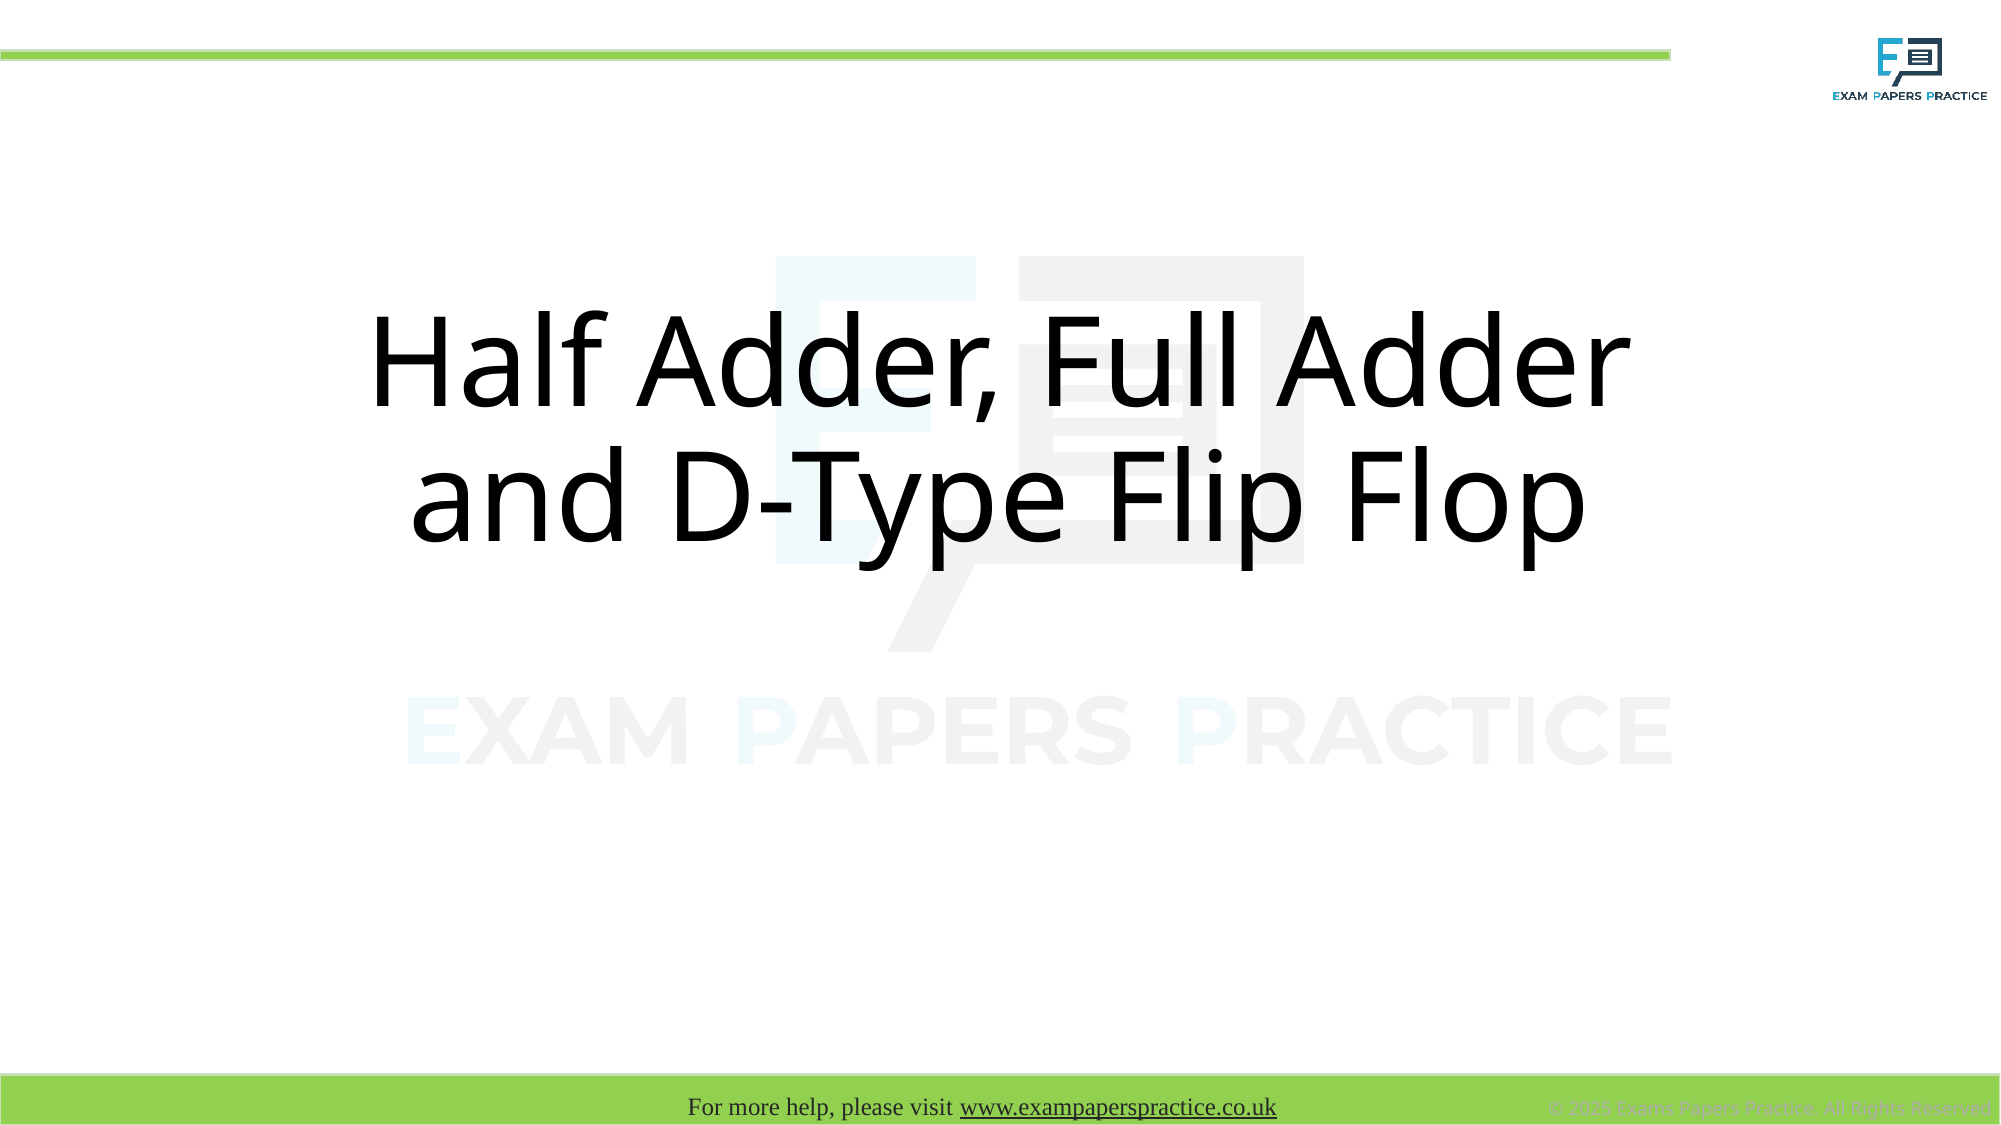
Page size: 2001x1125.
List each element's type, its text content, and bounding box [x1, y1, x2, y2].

title Half Adder, Full Adder and D-Type Flip Flop [249, 184, 1750, 576]
